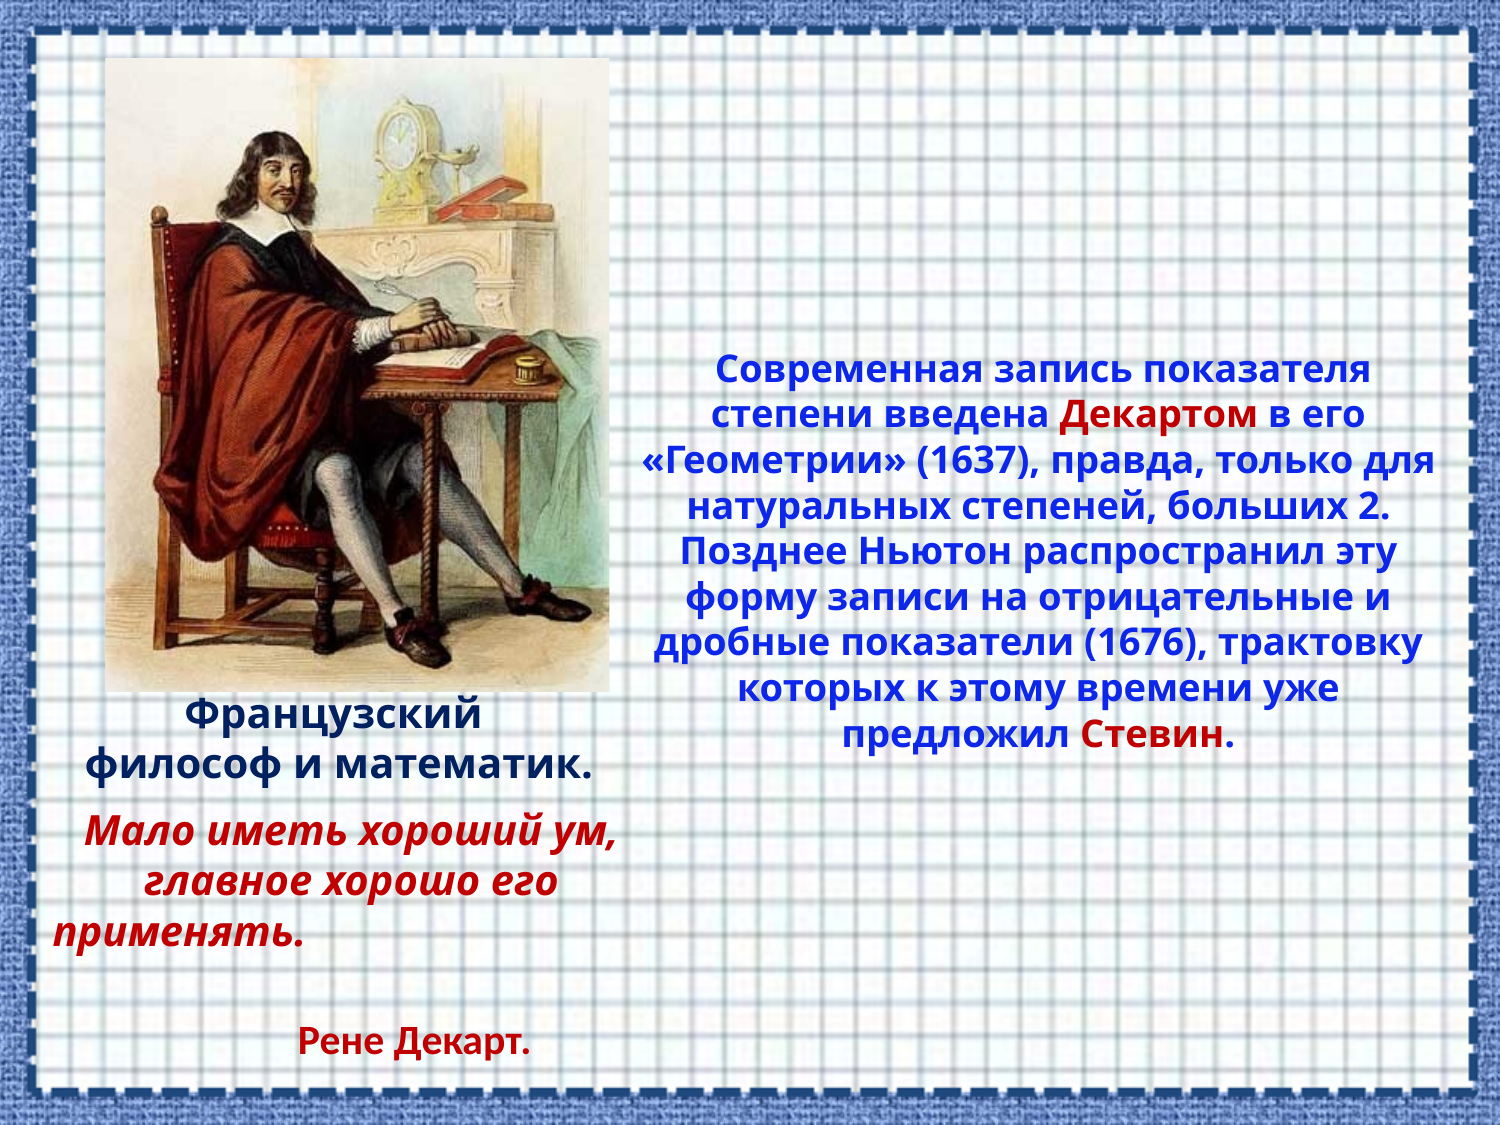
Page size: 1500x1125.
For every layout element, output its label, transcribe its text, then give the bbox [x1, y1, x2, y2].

text_box Французский философ и математик. [58, 679, 620, 795]
title Современная запись показателя степени введена Декартом в его «Геометрии» (1637), правда, только для натуральных степеней, больших 2. Позднее Ньютон распространил эту форму записи на отрицательные и дробные показатели (1676), трактовку которых к этому времени уже предложил Стевин. [609, 234, 1468, 797]
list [105, 58, 610, 692]
text_box Мало иметь хороший ум, главное хорошо его применять. Рене Декарт. [35, 796, 668, 1072]
picture [0, 0, 1500, 1125]
